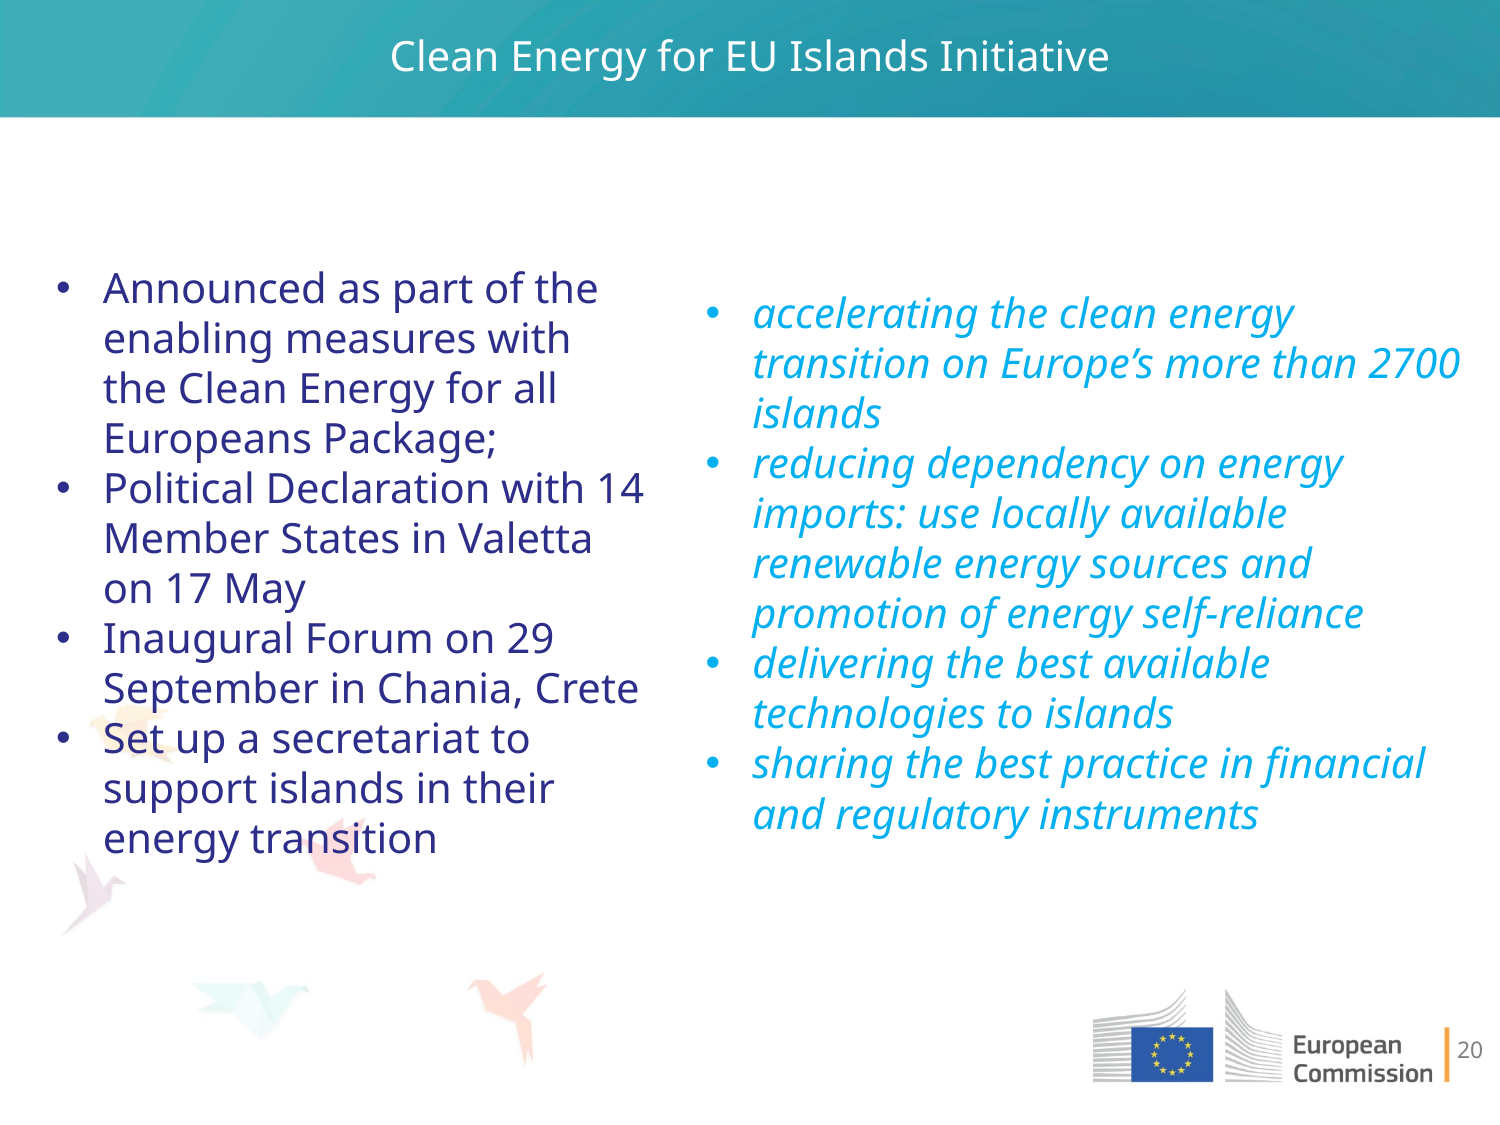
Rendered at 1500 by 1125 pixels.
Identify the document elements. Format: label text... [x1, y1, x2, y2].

text_box Announced as part of the enabling measures with the Clean Energy for all Europeans Package; Political Declaration with 14 Member States in Valetta on 17 May Inaugural Forum on 29 September in Chania, Crete Set up a secretariat to support islands in their energy transition [41, 214, 662, 870]
picture [0, 0, 1500, 1124]
title Clean Energy for EU Islands Initiative [5, 7, 1495, 103]
text_box accelerating the clean energy transition on Europe’s more than 2700 islands reducing dependency on energy imports: use locally available renewable energy sources and promotion of energy self-reliance delivering the best available technologies to islands sharing the best practice in financial and regulatory instruments [690, 239, 1483, 845]
